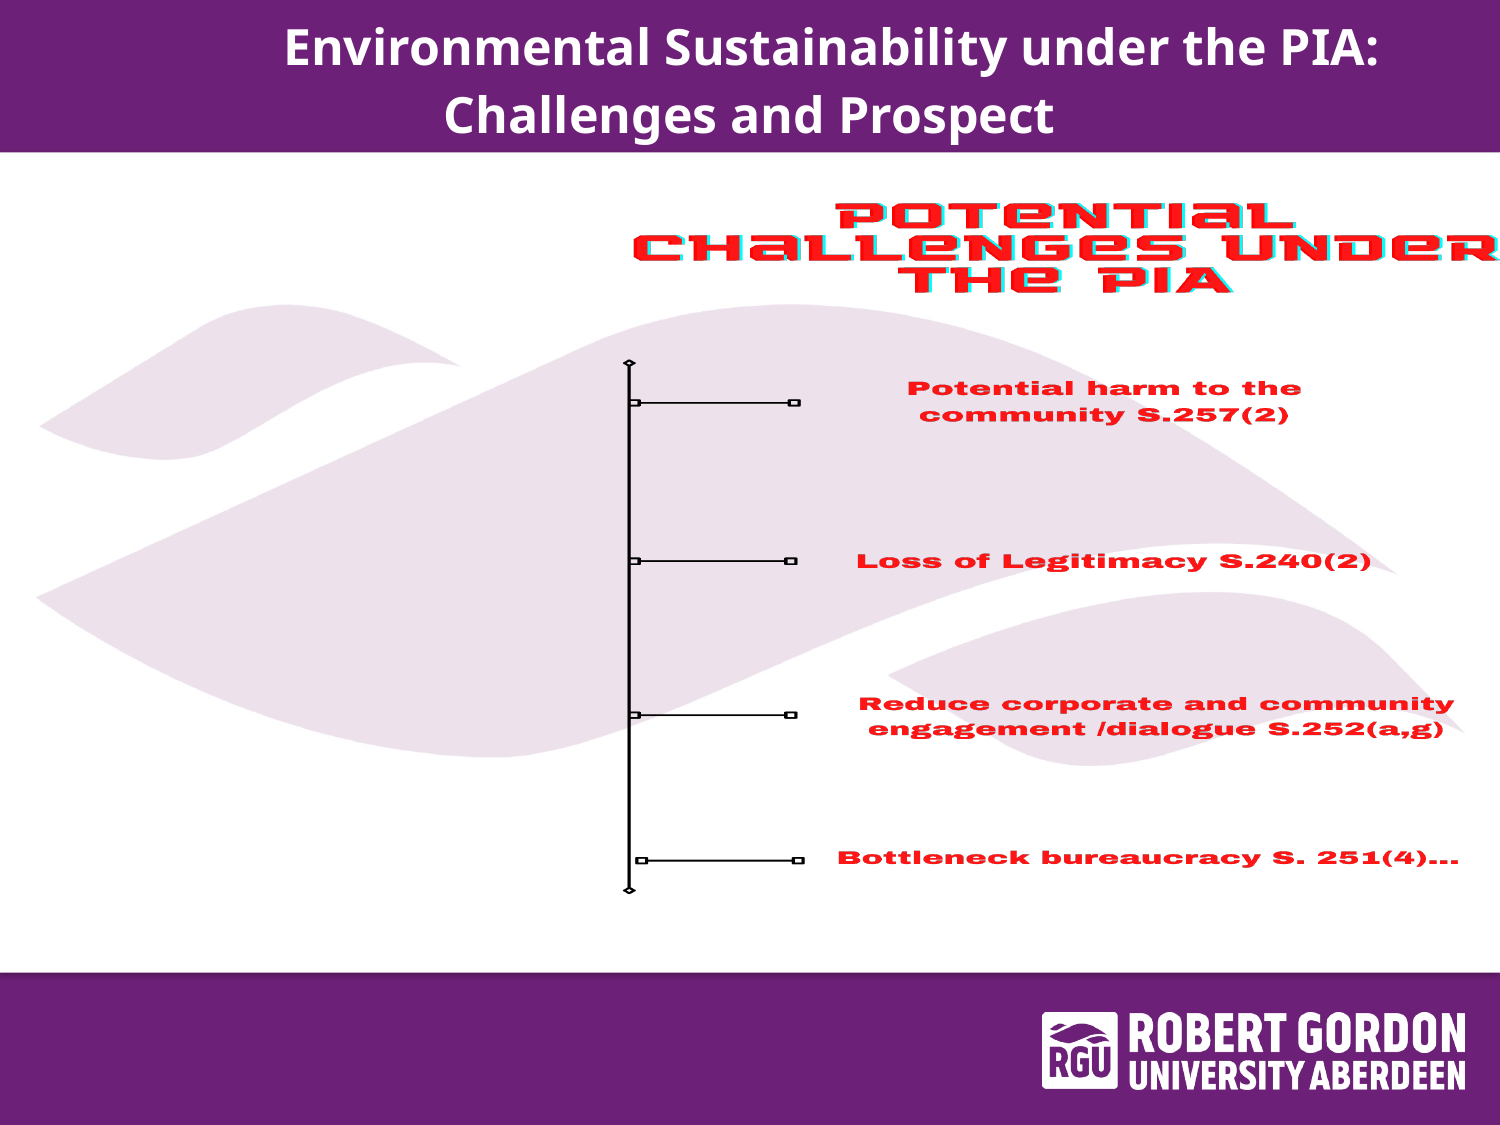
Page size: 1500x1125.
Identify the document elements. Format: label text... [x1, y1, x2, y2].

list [525, 148, 1500, 977]
picture [1042, 1012, 1465, 1090]
title Environmental Sustainability under the PIA: Challenges and Prospect [620, 101, 1425, 126]
text_box [0, 97, 620, 977]
